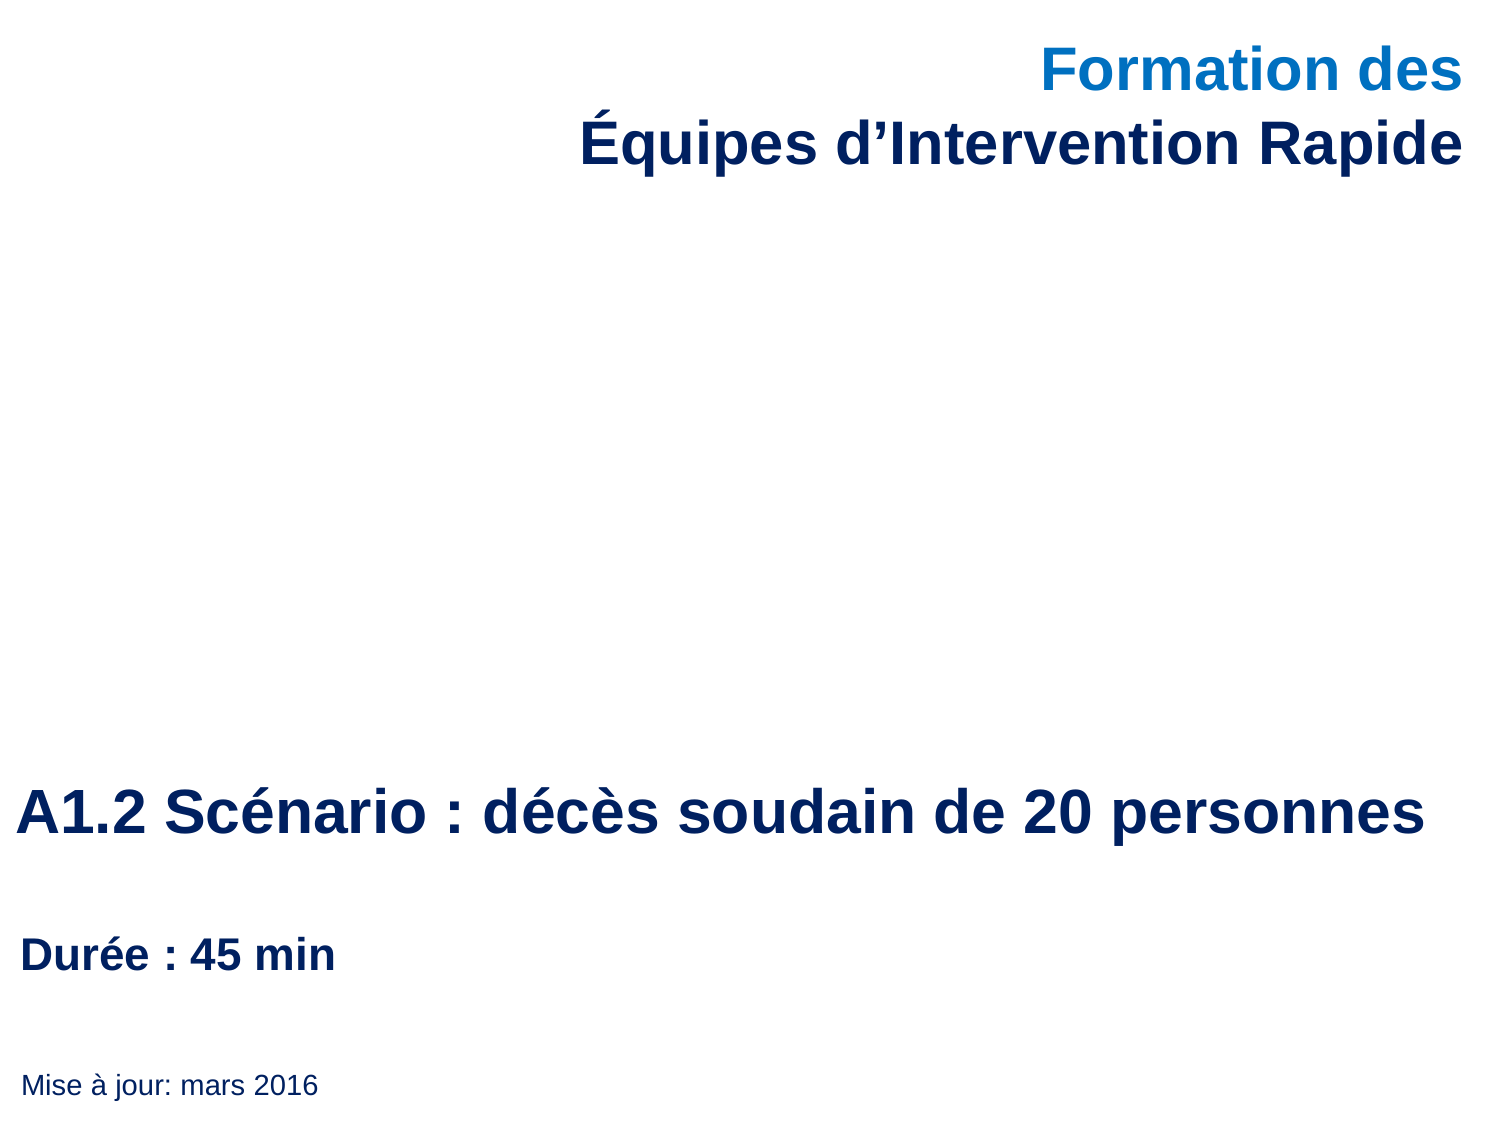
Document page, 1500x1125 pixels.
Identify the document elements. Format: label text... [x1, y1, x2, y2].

text_box Durée : 45 min [5, 917, 585, 987]
title Formation des Équipes d’Intervention Rapide [407, 19, 1496, 261]
text_box Mise à jour: mars 2016 [6, 1058, 334, 1109]
subtitle A1.2 Scénario : décès soudain de 20 personnes [0, 763, 1500, 882]
